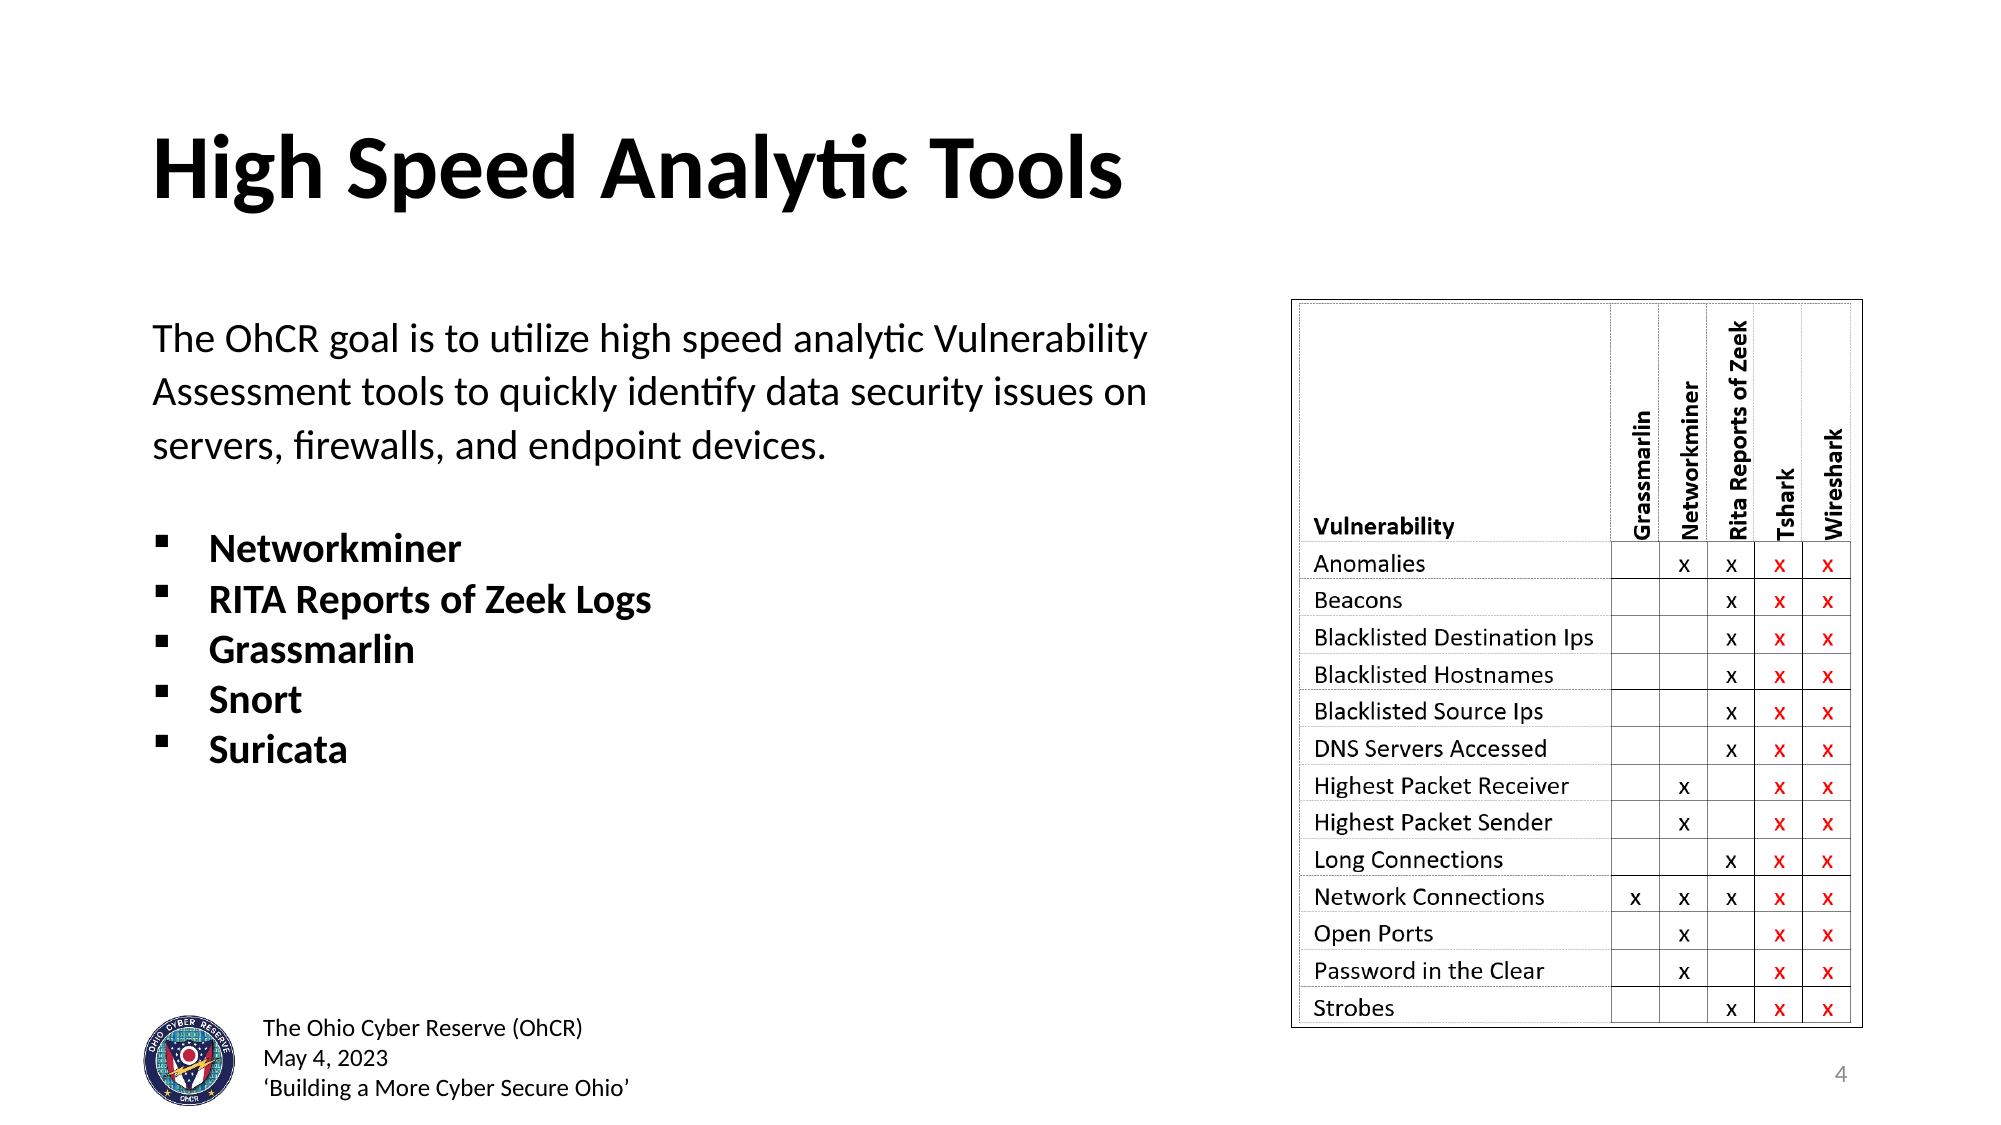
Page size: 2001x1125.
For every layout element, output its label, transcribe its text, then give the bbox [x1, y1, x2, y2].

picture [1291, 299, 1863, 1028]
slide_number 4 [1412, 1042, 1863, 1103]
title High Speed Analytic Tools [137, 59, 1863, 278]
picture [140, 1013, 238, 1108]
list The OhCR goal is to utilize high speed analytic Vulnerability Assessment tools to quickly identify data security issues on servers, firewalls, and endpoint devices. Networkminer RITA Reports of Zeek Logs Grassmarlin Snort Suricata [137, 299, 1261, 1014]
text_box The Ohio Cyber Reserve (OhCR) May 4, 2023 ‘Building a More Cyber Secure Ohio’ [248, 1004, 648, 1109]
